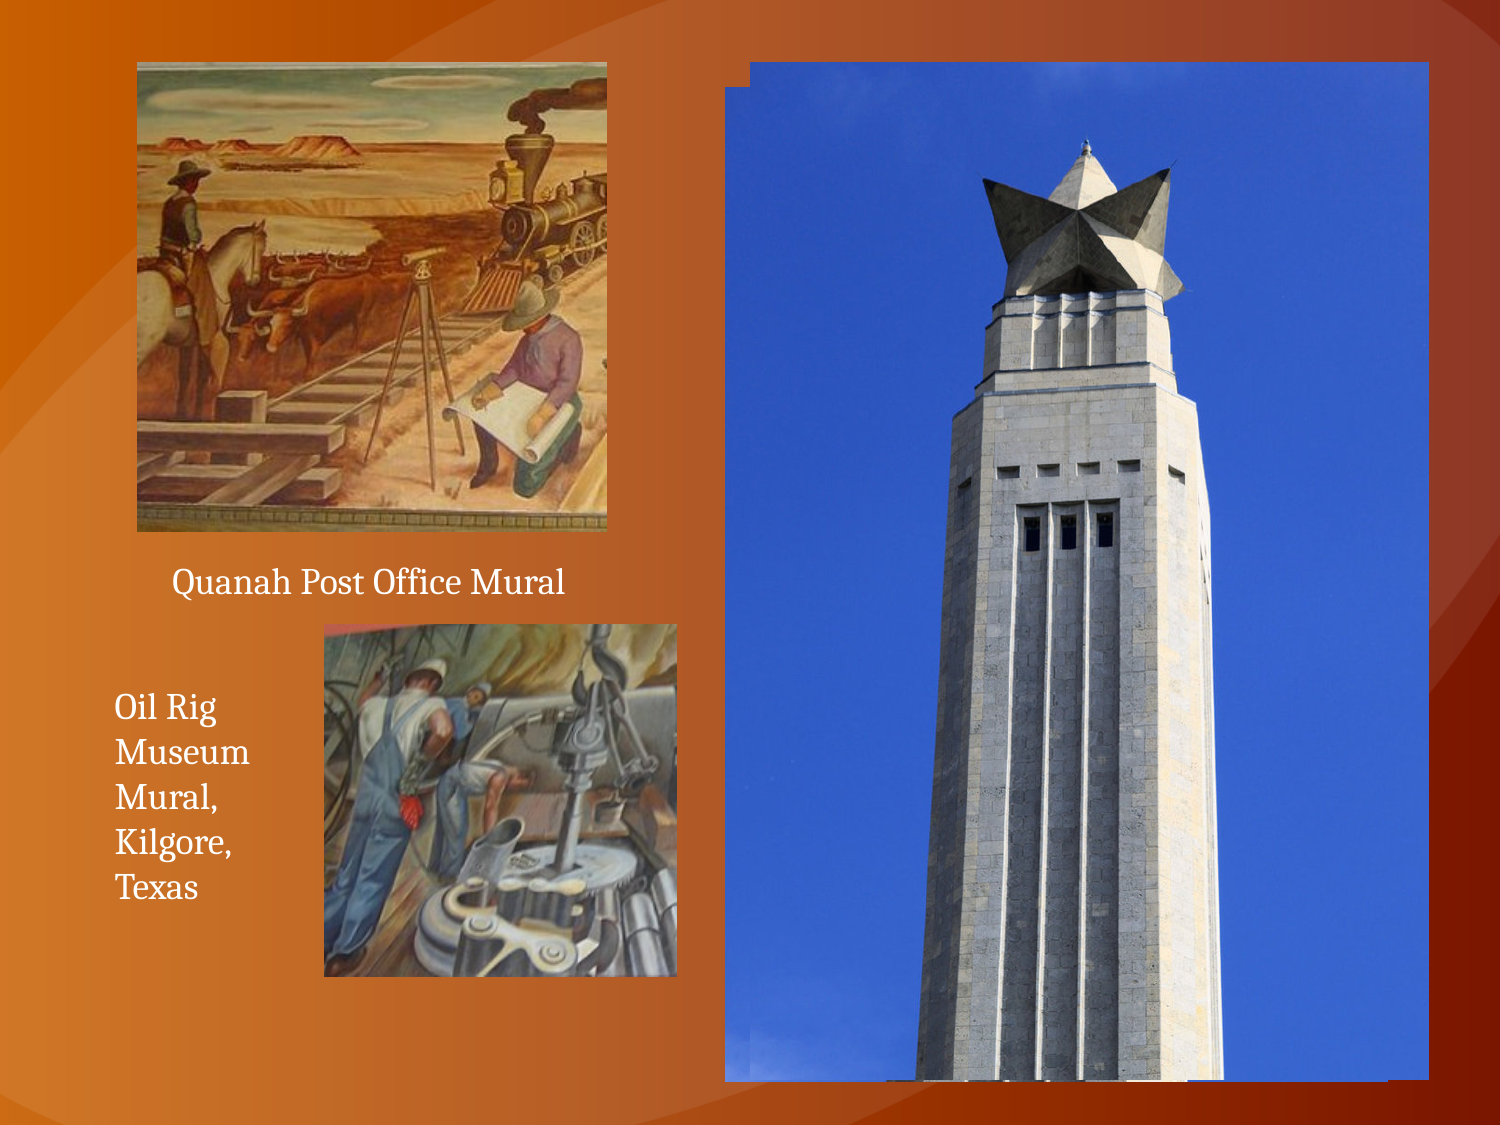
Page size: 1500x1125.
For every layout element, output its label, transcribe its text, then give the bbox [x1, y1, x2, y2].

text_box Oil Rig Museum Mural, Kilgore, Texas [99, 674, 313, 915]
text_box Quanah Post Office Mural [157, 549, 582, 610]
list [724, 86, 745, 1083]
picture [0, 0, 1500, 1125]
